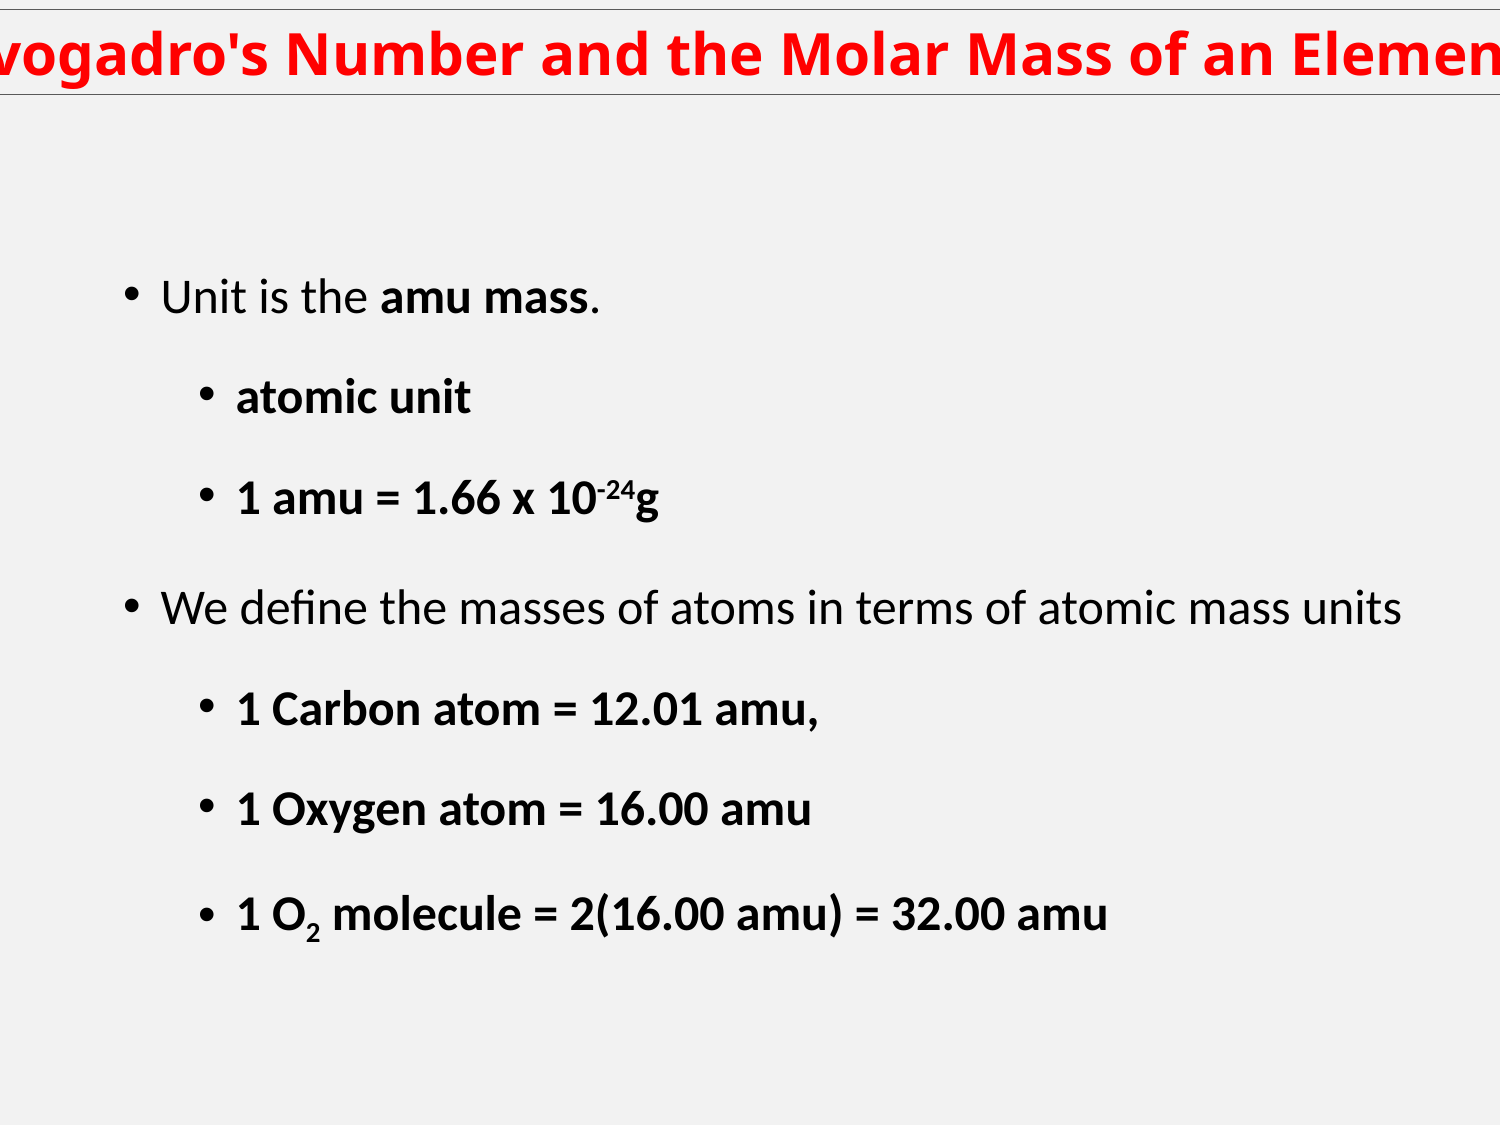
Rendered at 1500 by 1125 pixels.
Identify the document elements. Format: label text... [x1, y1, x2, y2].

text_box Unit is the amu mass. atomic unit 1 amu = 1.66 x 10-24g We define the masses of atoms in terms of atomic mass units 1 Carbon atom = 12.01 amu, 1 Oxygen atom = 16.00 amu 1 O2 molecule = 2(16.00 amu) = 32.00 amu [108, 226, 1435, 956]
text_box Avogadro's Number and the Molar Mass of an Element [0, 9, 1500, 95]
